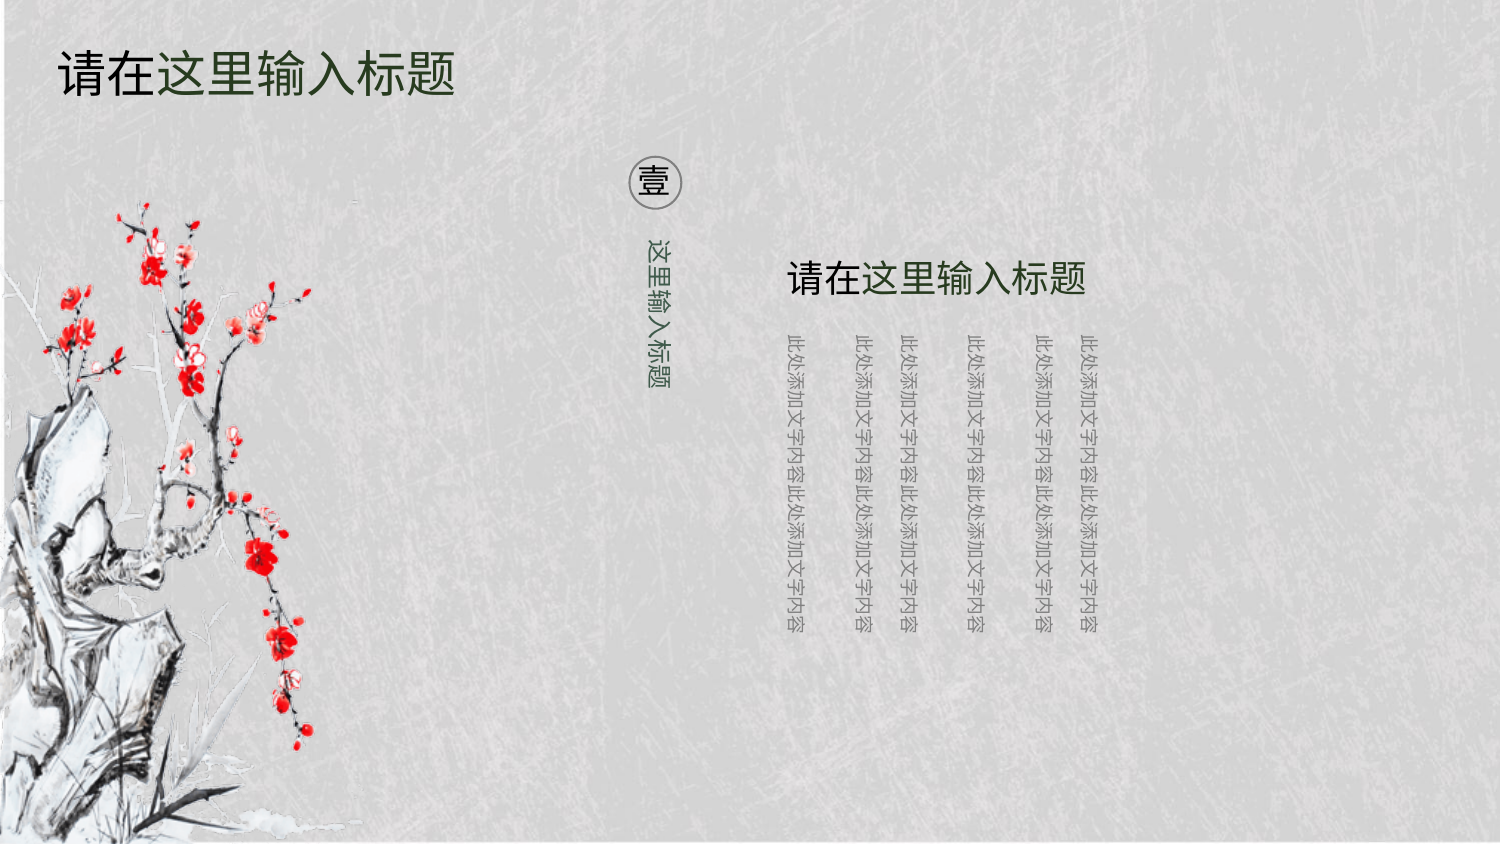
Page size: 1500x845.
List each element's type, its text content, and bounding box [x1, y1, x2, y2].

text_box 请在这里输入标题 [775, 248, 1137, 306]
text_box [622, 152, 687, 209]
text_box 请在这里输入标题 [45, 36, 647, 109]
text_box 这里输入标题 [633, 234, 687, 397]
picture [0, 0, 1500, 844]
text_box 此处添加文字内容此处添加文字内容 此处添加文字内容此处添加文字内容 此处添加文字内容此处添加文字内容 此处添加文字内容此处添加文字内容 此处添加文字内容此处添加文字内容 此处添加文字内容此处添加文字内容 [783, 319, 1109, 694]
